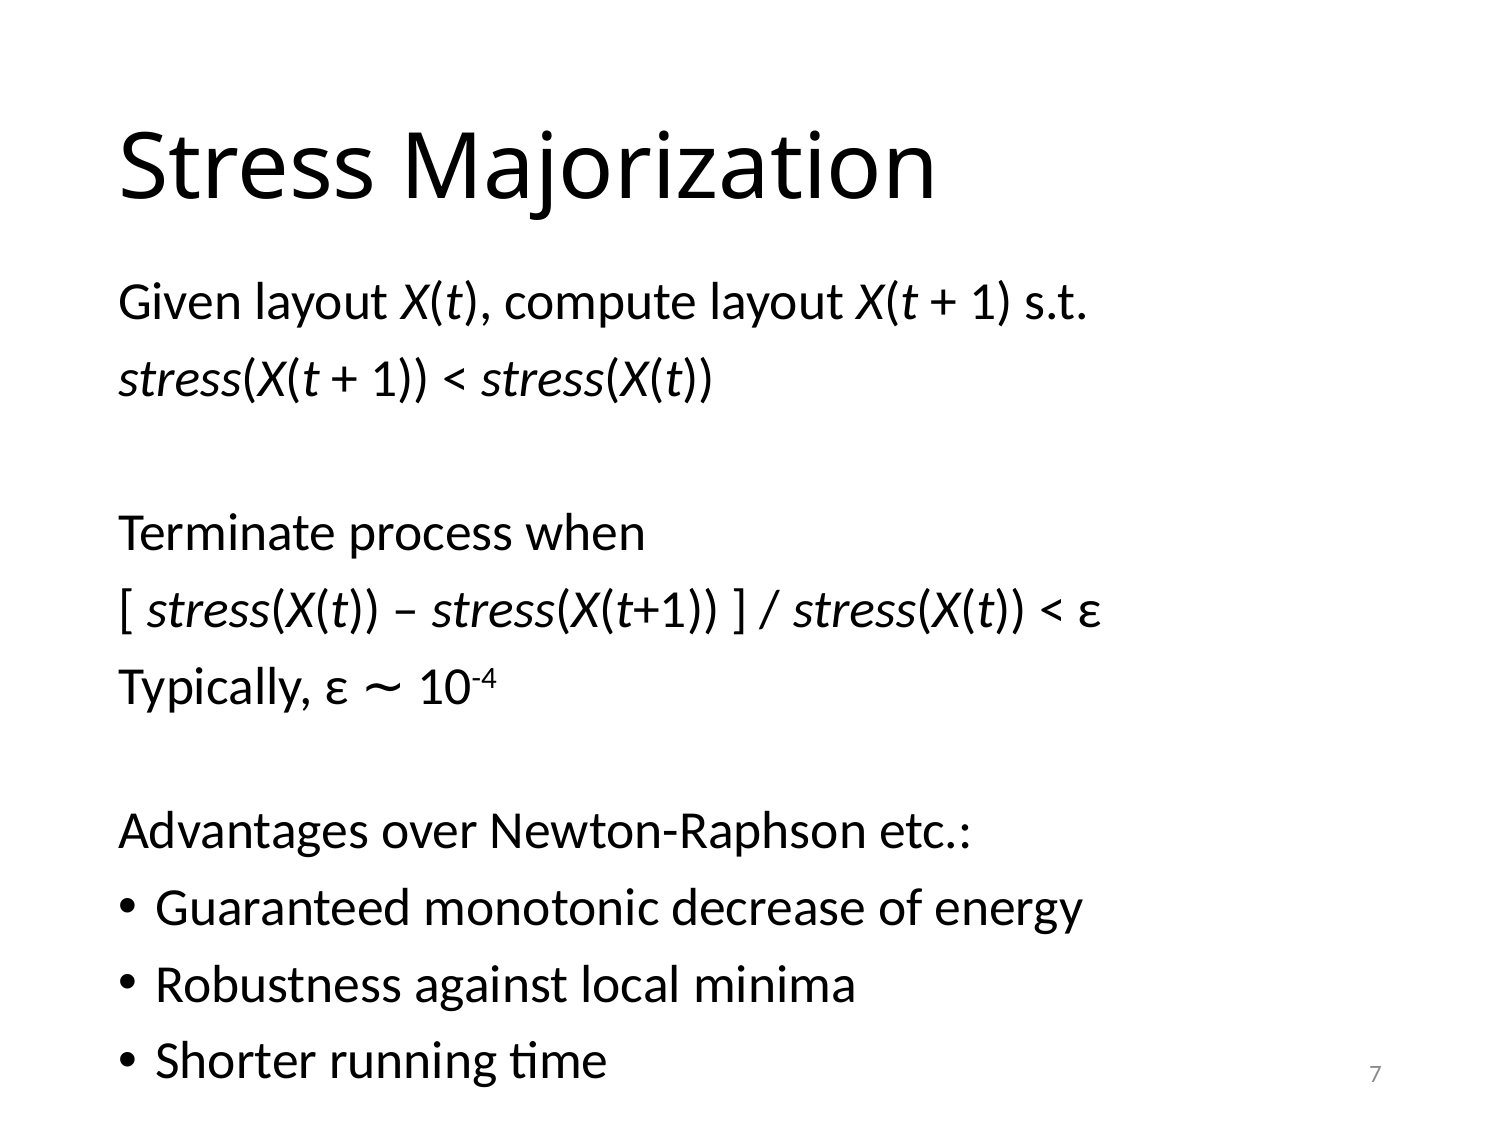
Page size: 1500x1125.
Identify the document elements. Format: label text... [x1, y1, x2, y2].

list Given layout X(t), compute layout X(t + 1) s.t. stress(X(t + 1)) < stress(X(t)) Terminate process when [ stress(X(t)) – stress(X(t+1)) ] / stress(X(t)) < ε Typically, ε ∼ 10-4 Advantages over Newton-Raphson etc.: Guaranteed monotonic decrease of energy Robustness against local minima Shorter running time [103, 265, 1397, 1103]
slide_number 7 [1059, 1042, 1397, 1103]
title Stress Majorization [103, 59, 1397, 265]
